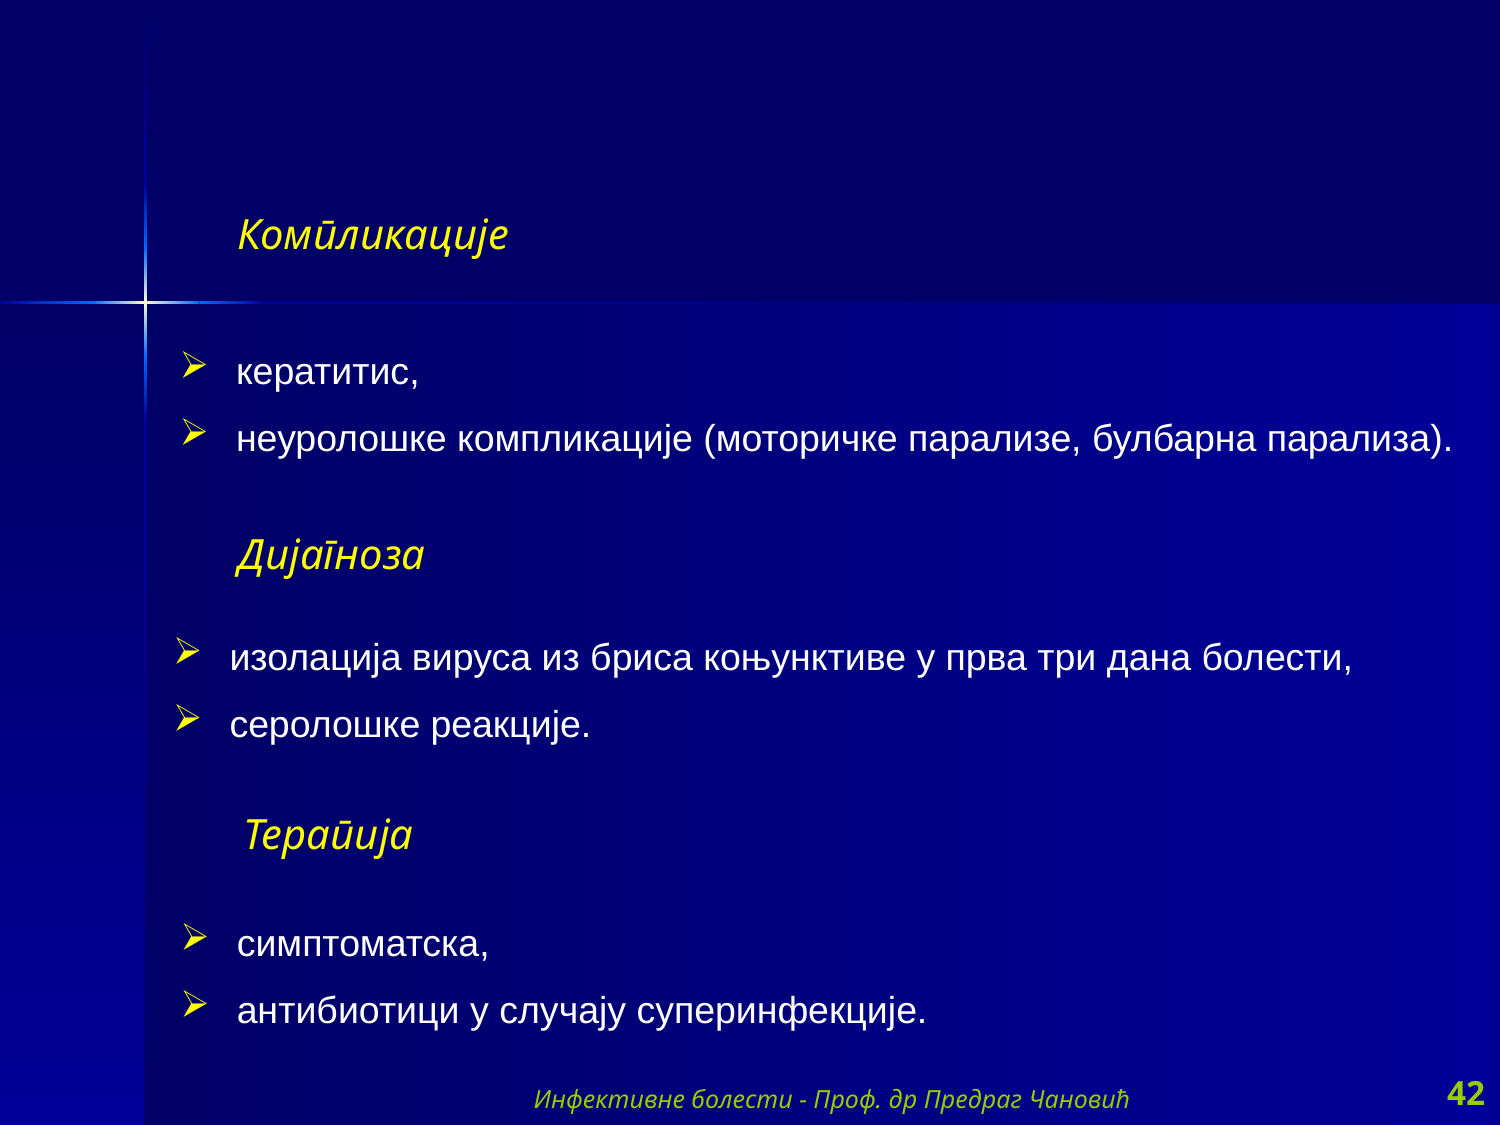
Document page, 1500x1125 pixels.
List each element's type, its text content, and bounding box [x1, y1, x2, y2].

text_box Дијагноза [224, 520, 479, 586]
text_box Компликације [222, 200, 577, 265]
slide_number 42 [1345, 1049, 1500, 1125]
footer Инфективне болести - Проф. др Предраг Чановић [430, 1049, 1235, 1125]
text_box Терапија [229, 800, 465, 865]
text_box кератитис, неуролошке компликације (моторичке парализе, булбарна парализа). [164, 316, 1500, 467]
text_box симптоматска, антибиотици у случају суперинфекције. [165, 888, 1189, 1039]
text_box изолација вируса из бриса коњунктиве у прва три дана болести, серолошке реакције. [158, 602, 1465, 753]
